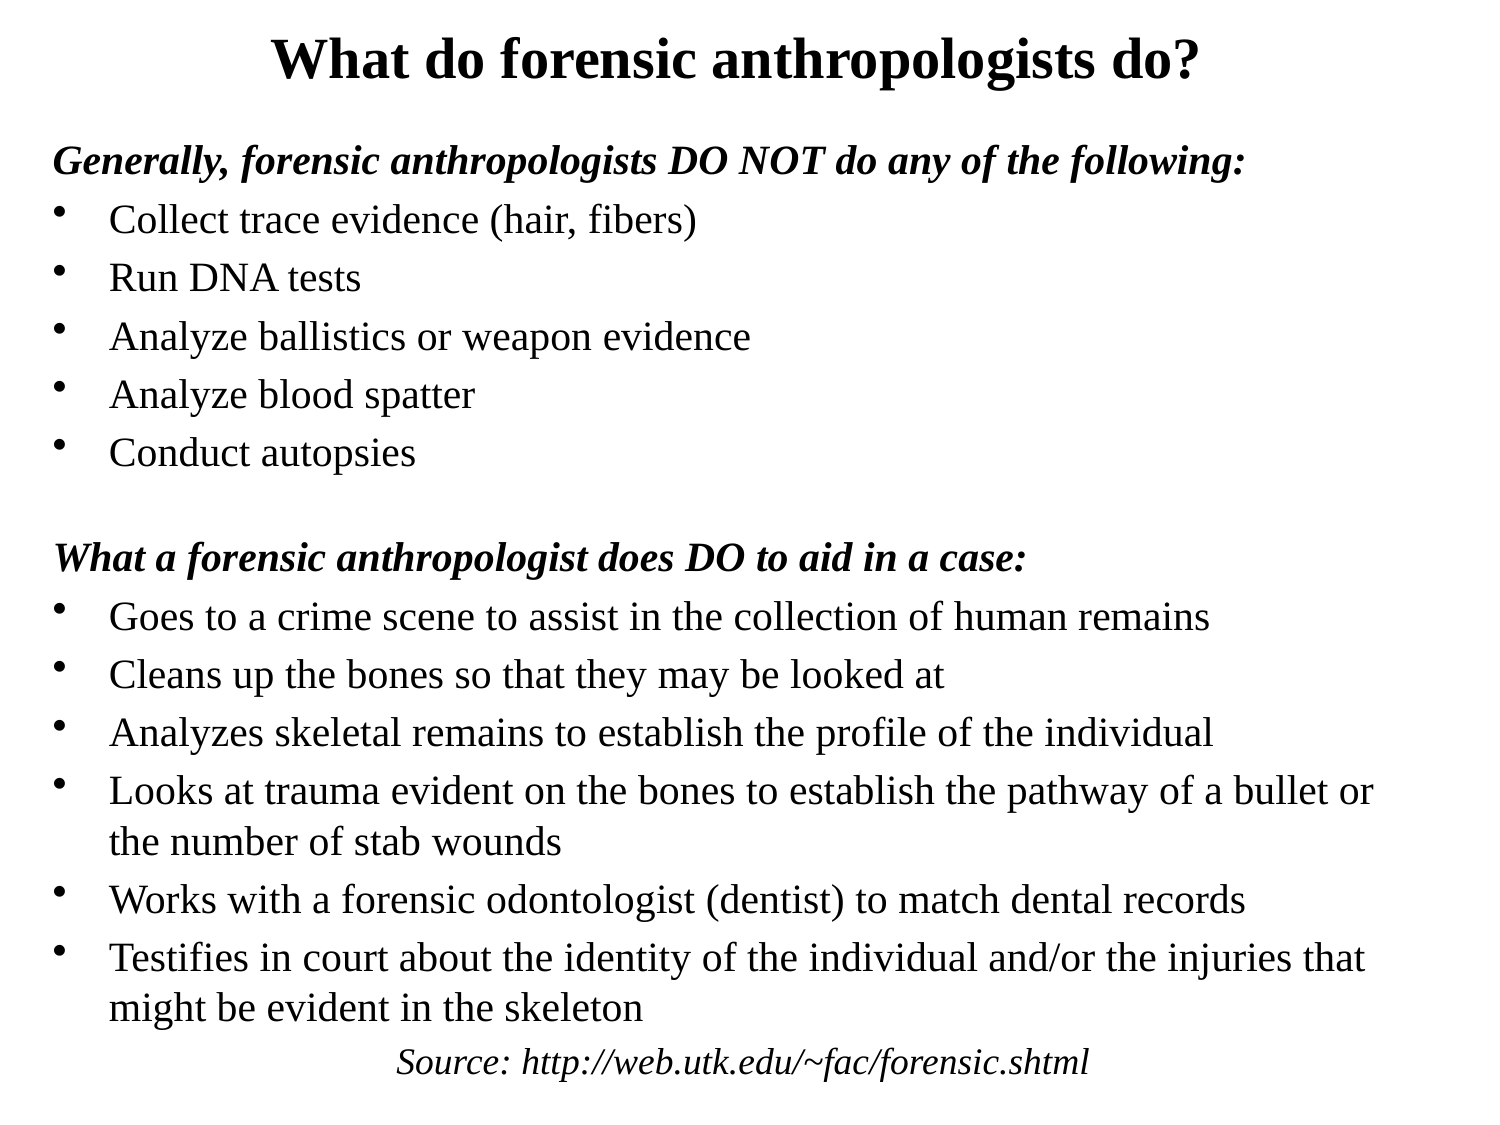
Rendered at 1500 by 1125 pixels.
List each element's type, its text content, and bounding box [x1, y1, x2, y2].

list What do forensic anthropologists do? Generally, forensic anthropologists DO NOT do any of the following: Collect trace evidence (hair, fibers) Run DNA tests Analyze ballistics or weapon evidence Analyze blood spatter Conduct autopsies What a forensic anthropologist does DO to aid in a case: Goes to a crime scene to assist in the collection of human remains Cleans up the bones so that they may be looked at Analyzes skeletal remains to establish the profile of the individual Looks at trauma evident on the bones to establish the pathway of a bullet or the number of stab wounds Works with a forensic odontologist (dentist) to match dental records Testifies in court about the identity of the individual and/or the injuries that might be evident in the skeleton Source: http://web.utk.edu/~fac/forensic.shtml [37, 12, 1451, 1113]
